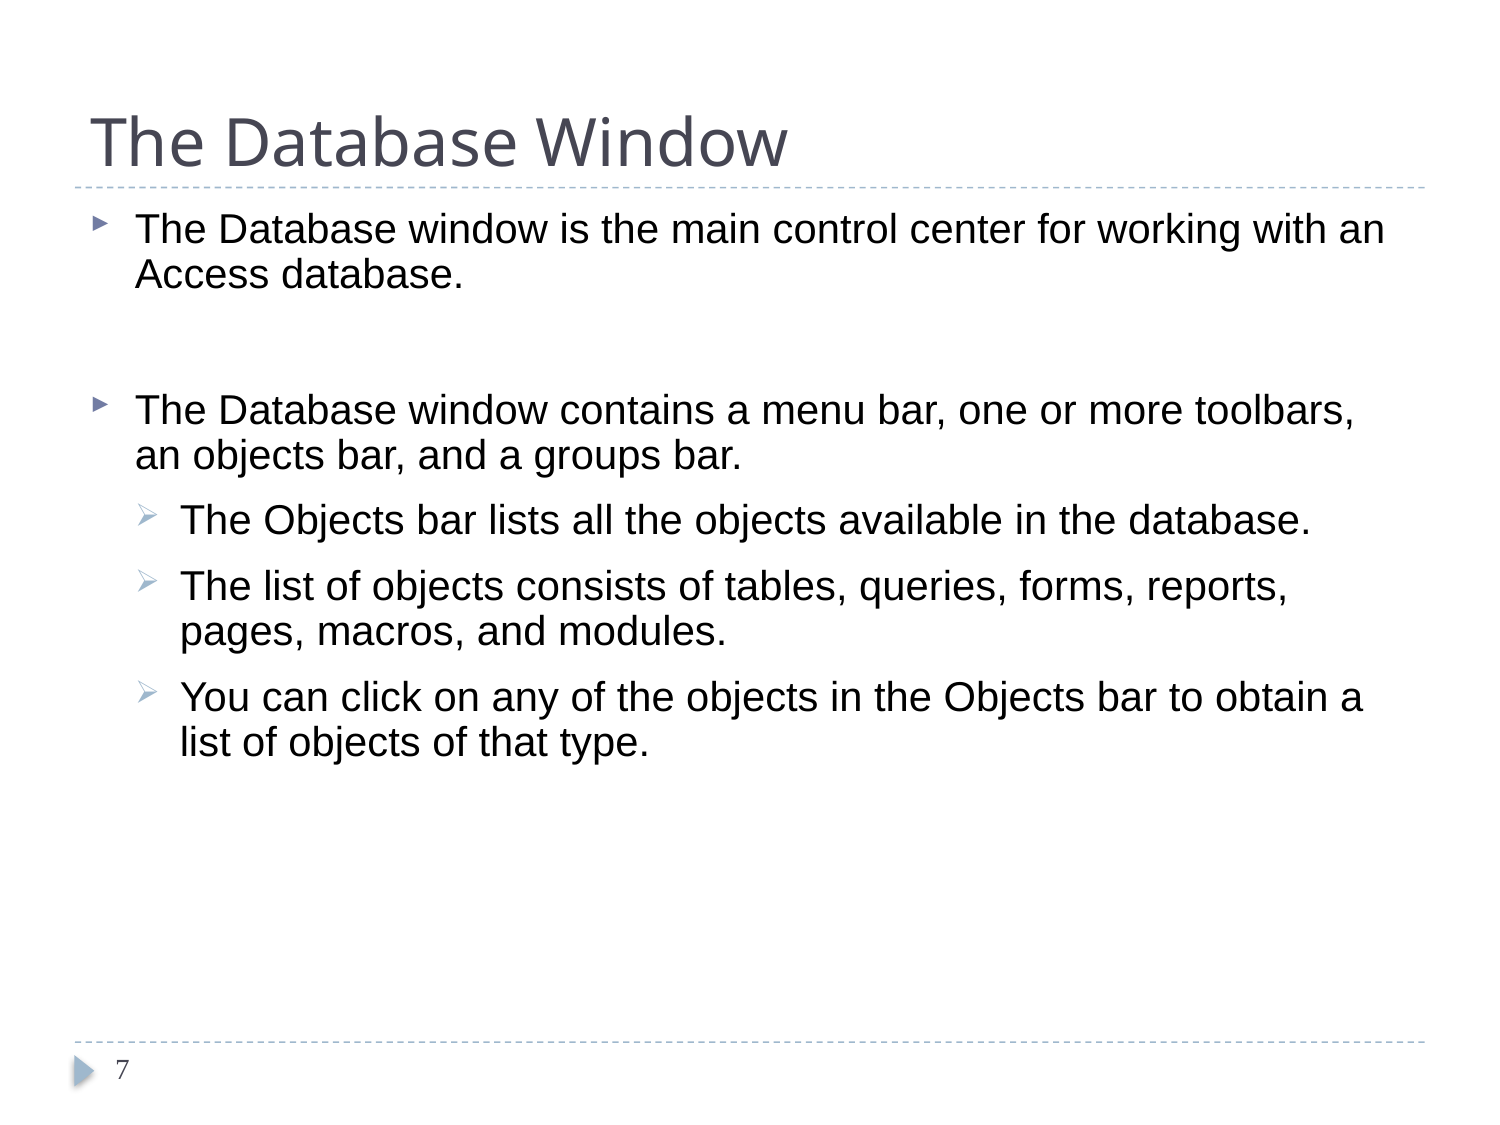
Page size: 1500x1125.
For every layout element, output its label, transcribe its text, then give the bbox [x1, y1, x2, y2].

list The Database window is the main control center for working with an Access database. The Database window contains a menu bar, one or more toolbars, an objects bar, and a groups bar. The Objects bar lists all the objects available in the database. The list of objects consists of tables, queries, forms, reports, pages, macros, and modules. You can click on any of the objects in the Objects bar to obtain a list of objects of that type. [74, 199, 1426, 1011]
slide_number 7 [100, 1042, 426, 1103]
title The Database Window [74, 24, 1426, 188]
